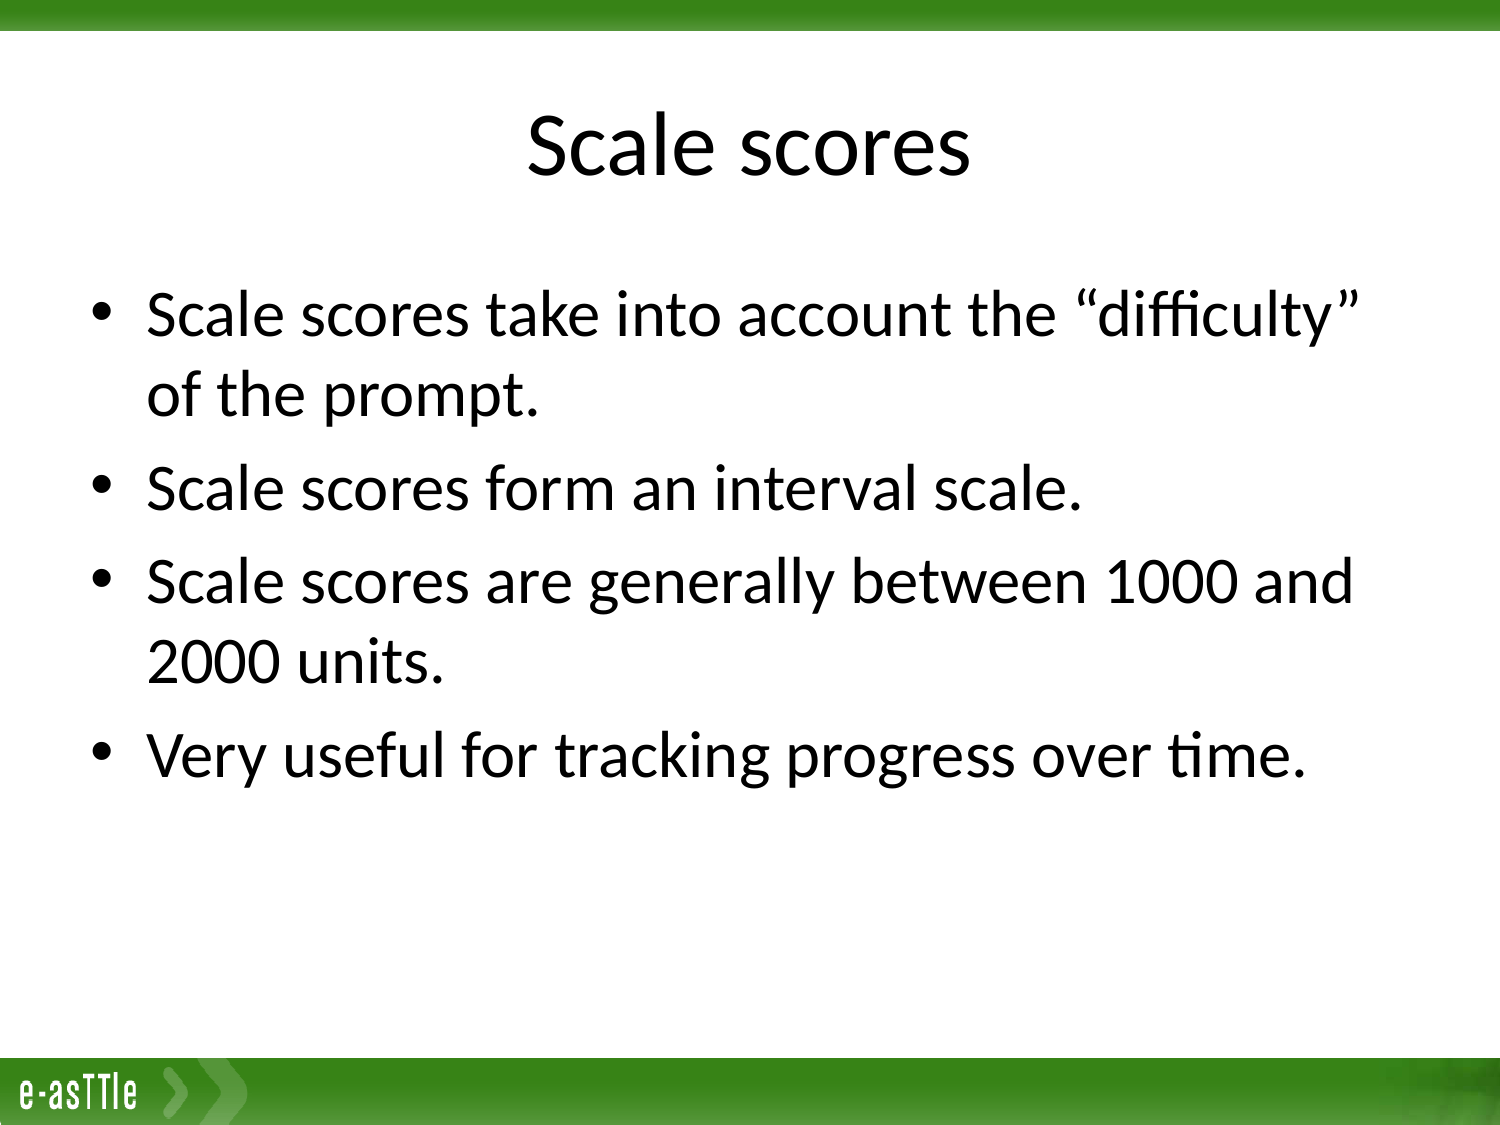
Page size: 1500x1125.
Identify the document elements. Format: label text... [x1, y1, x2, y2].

title Scale scores [75, 45, 1425, 233]
list Scale scores take into account the “difficulty” of the prompt. Scale scores form an interval scale. Scale scores are generally between 1000 and 2000 units. Very useful for tracking progress over time. [75, 262, 1425, 1005]
picture [0, 1058, 1500, 1125]
picture [0, 0, 1500, 31]
